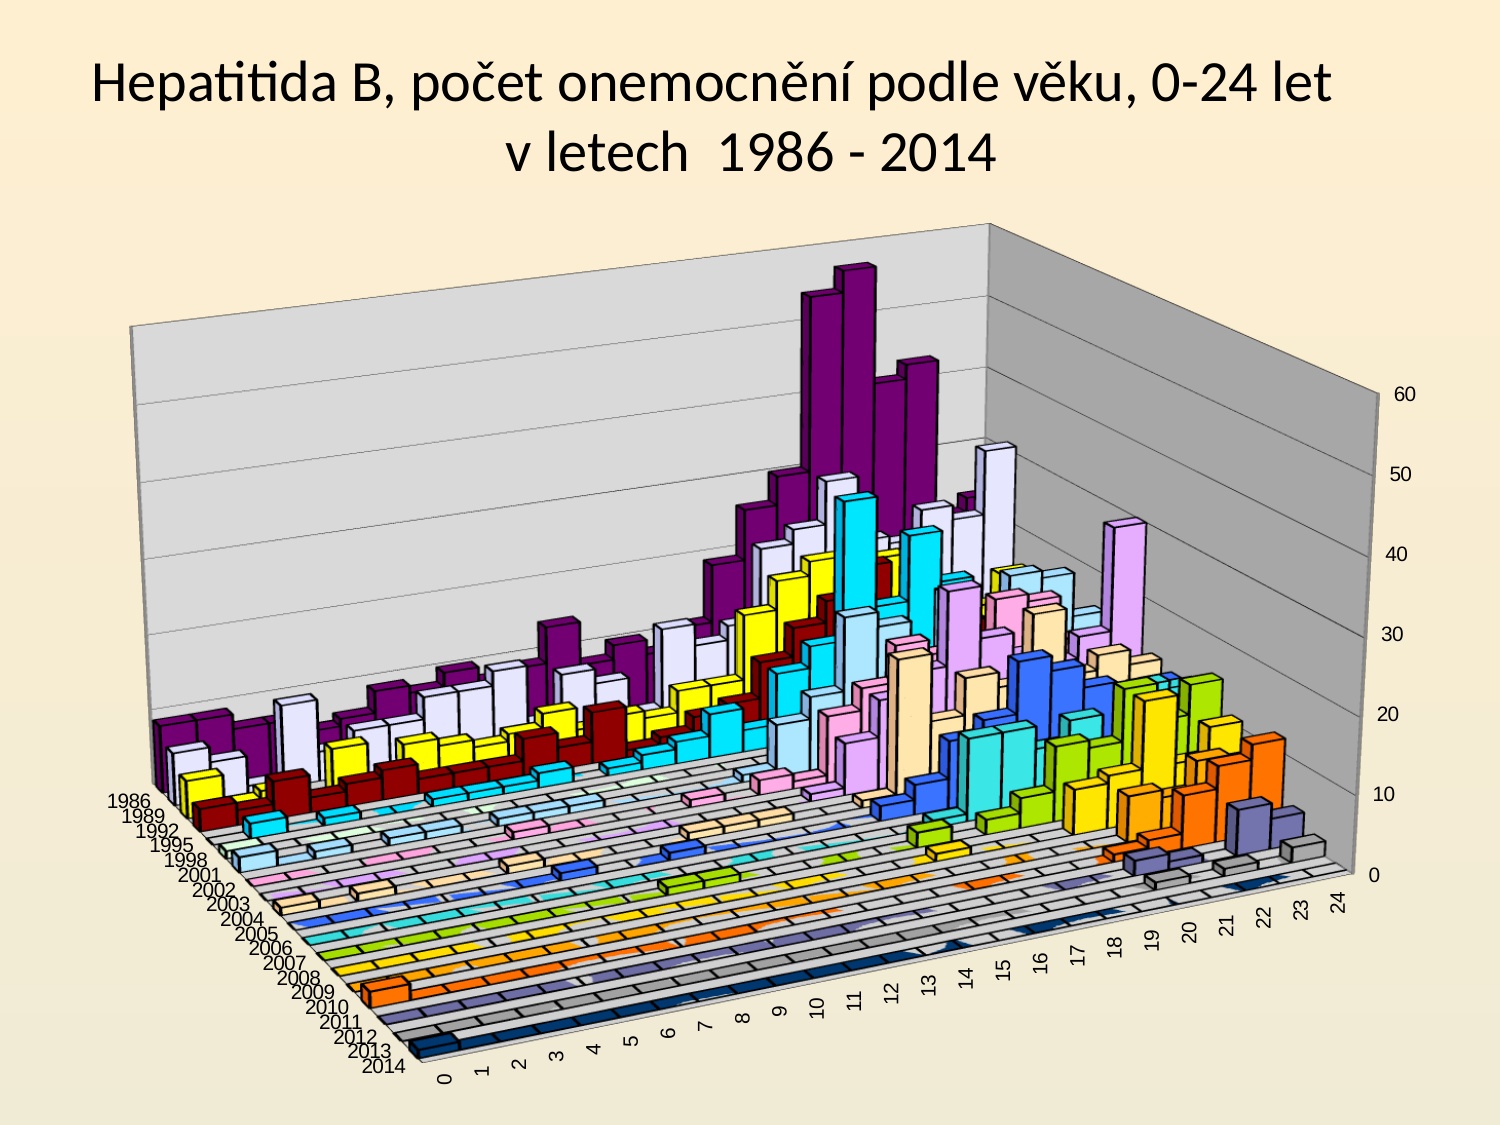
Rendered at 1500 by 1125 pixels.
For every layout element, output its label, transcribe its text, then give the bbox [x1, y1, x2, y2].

chart [0, 201, 1500, 1121]
title Hepatitida B, počet onemocnění podle věku, 0-24 let v letech 1986 - 2014 [76, 19, 1427, 200]
